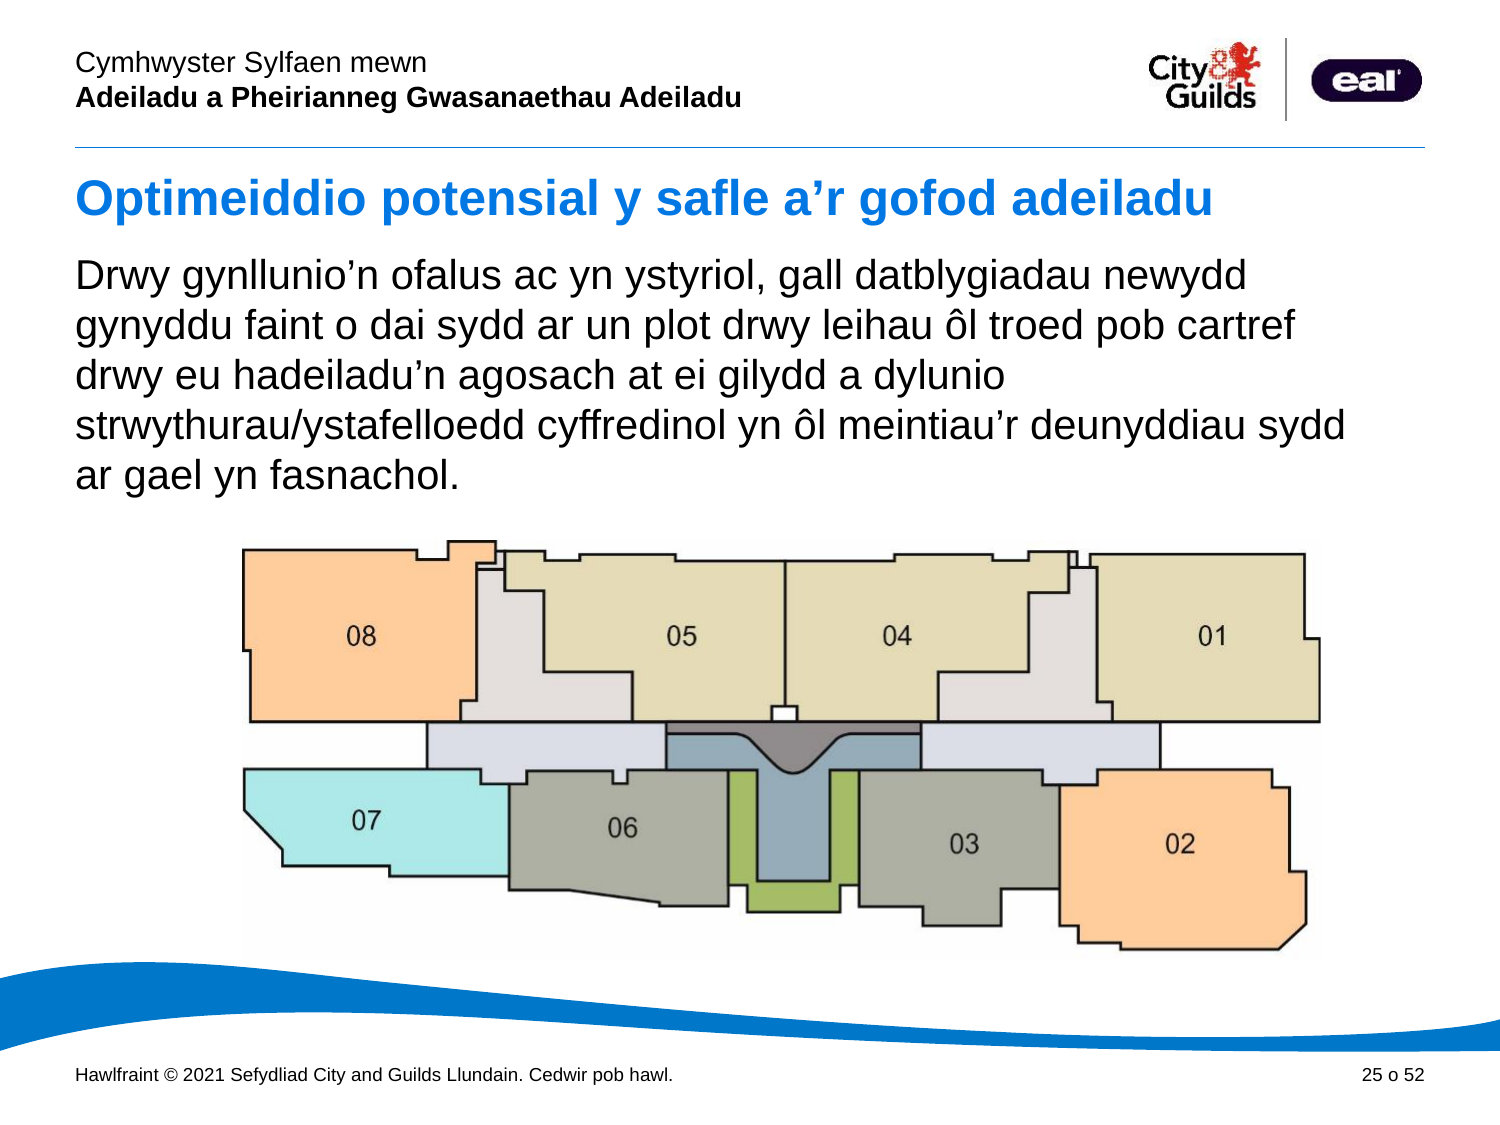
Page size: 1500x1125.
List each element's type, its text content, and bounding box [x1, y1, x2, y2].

title Optimeiddio potensial y safle a’r gofod adeiladu [74, 165, 1426, 229]
list Drwy gynllunio’n ofalus ac yn ystyriol, gall datblygiadau newydd gynyddu faint o dai sydd ar un plot drwy leihau ôl troed pob cartref drwy eu hadeiladu’n agosach at ei gilydd a dylunio strwythurau/ystafelloedd cyffredinol yn ôl meintiau’r deunyddiau sydd ar gael yn fasnachol. [74, 247, 1389, 516]
picture [1149, 38, 1422, 121]
picture [241, 540, 1321, 960]
